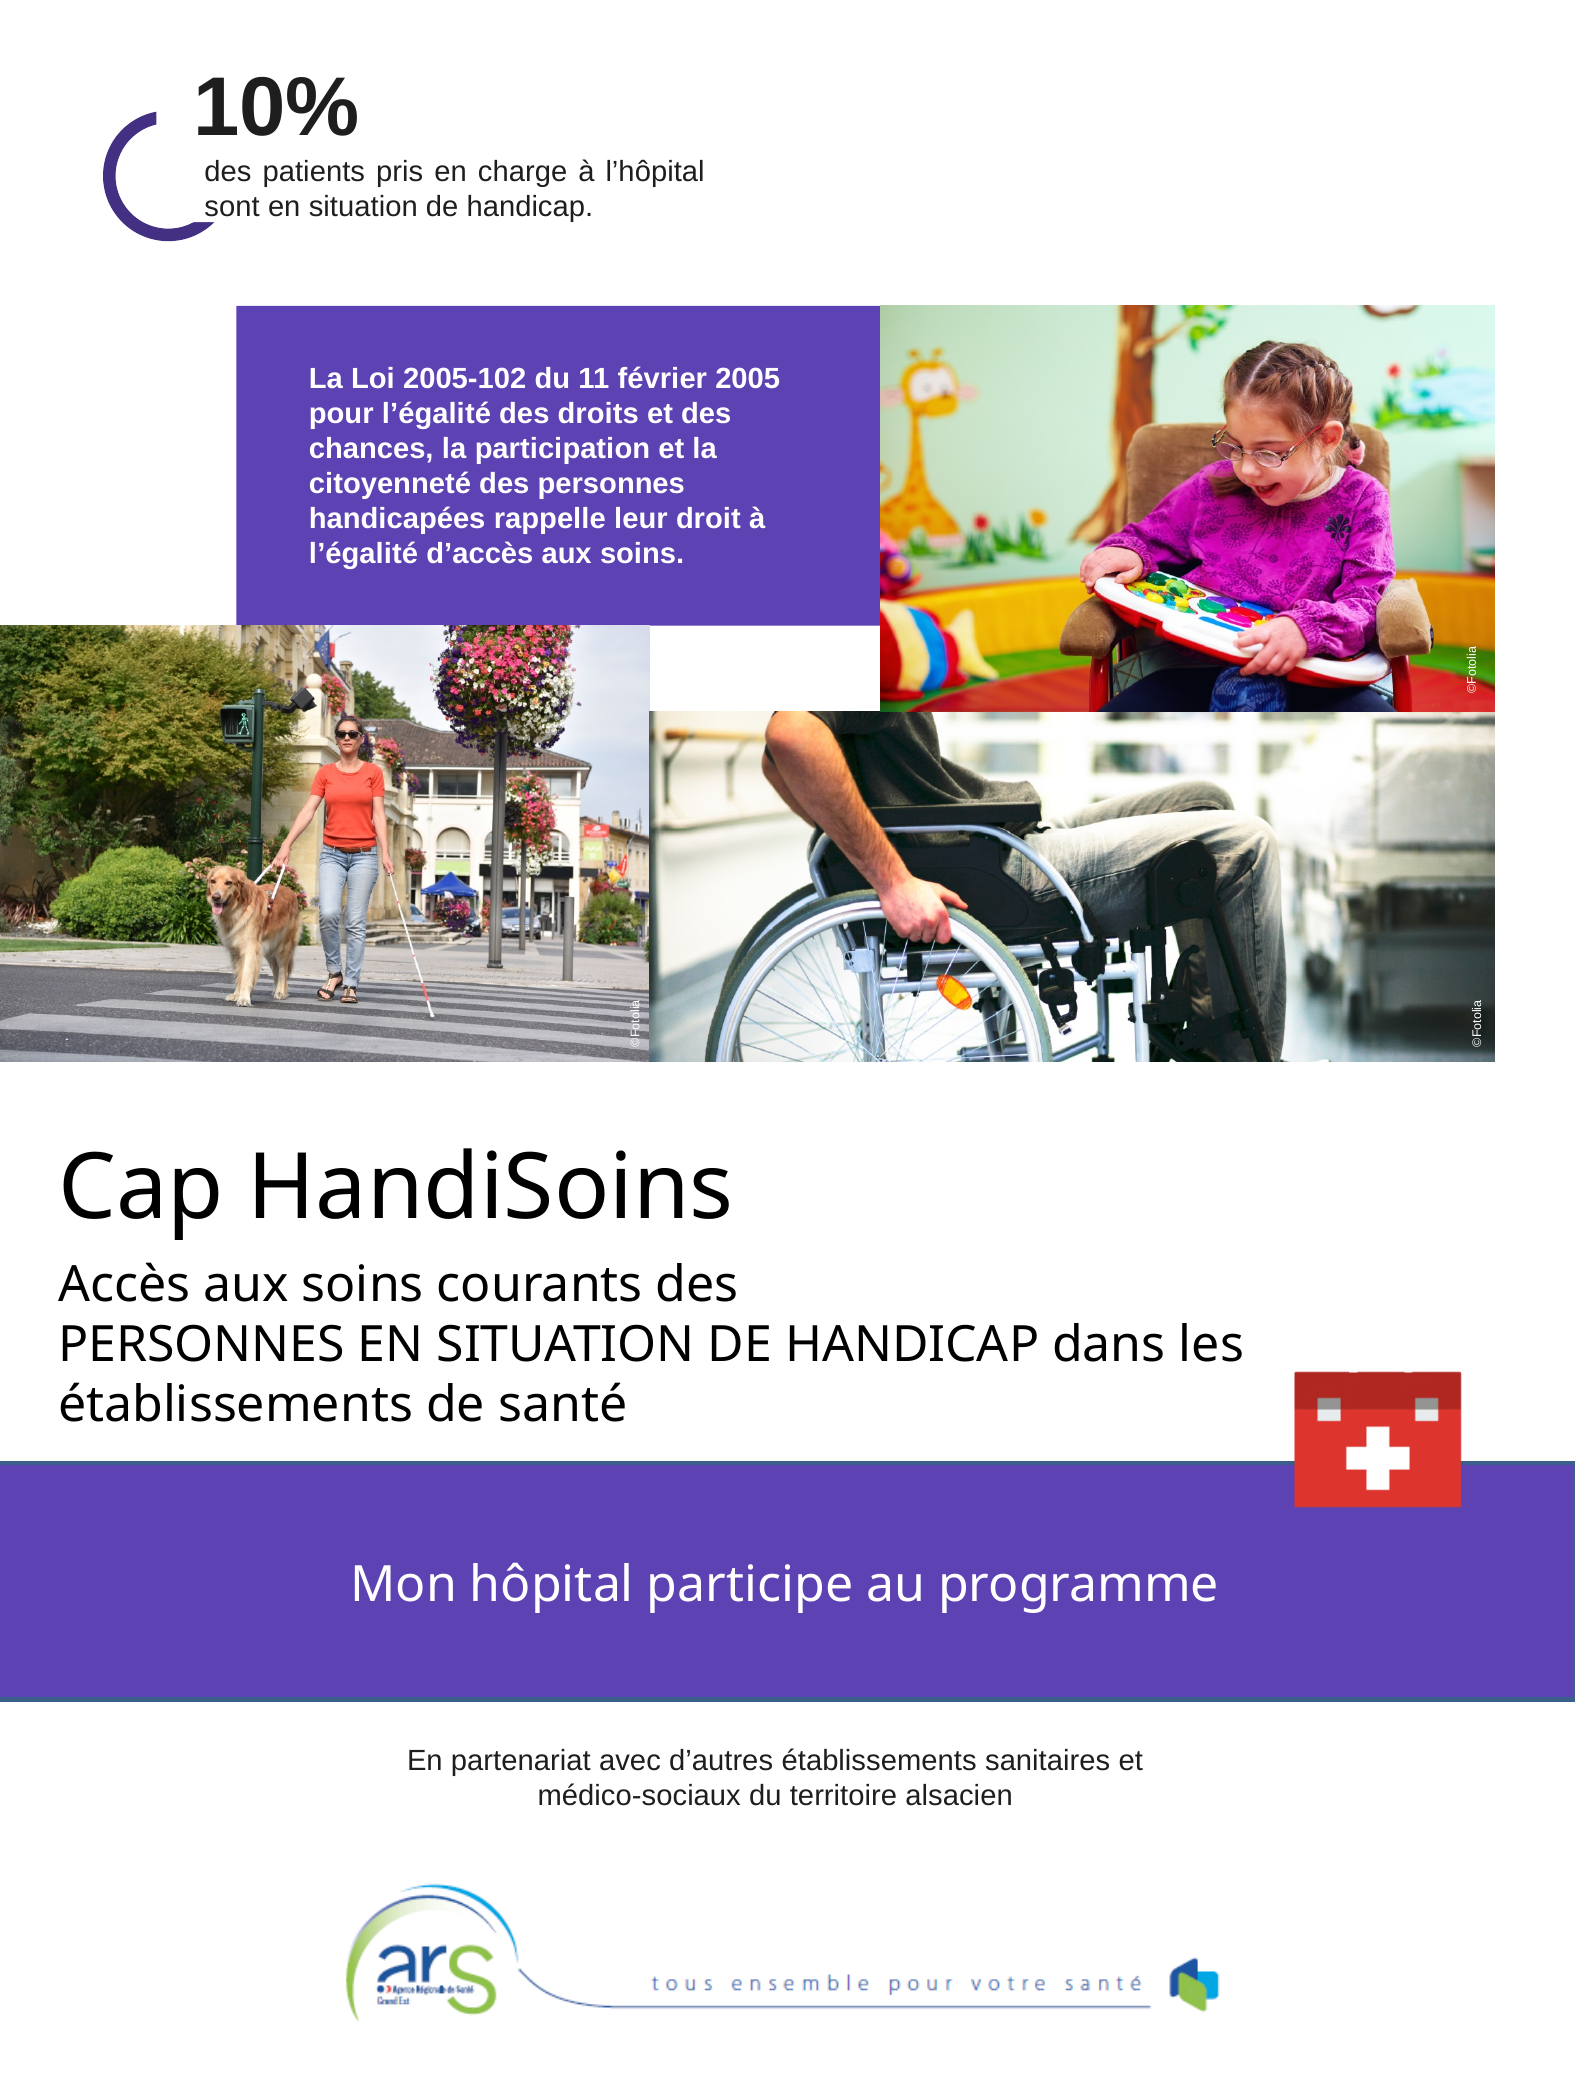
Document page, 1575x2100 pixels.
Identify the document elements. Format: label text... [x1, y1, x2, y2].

picture [1267, 1333, 1470, 1519]
text_box Mon hôpital participe au programme [0, 1461, 1575, 1702]
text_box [236, 305, 878, 626]
text_box Cap HandiSoins Accès aux soins courants des PERSONNES EN SITUATION DE HANDICAP dans les établissements de santé [41, 1166, 1333, 1501]
picture [318, 1848, 1252, 2100]
picture [0, 305, 1495, 1063]
text_box En partenariat avec d’autres établissements sanitaires et médico-sociaux du territoire alsacien [350, 1733, 1201, 1819]
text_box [108, 44, 732, 236]
